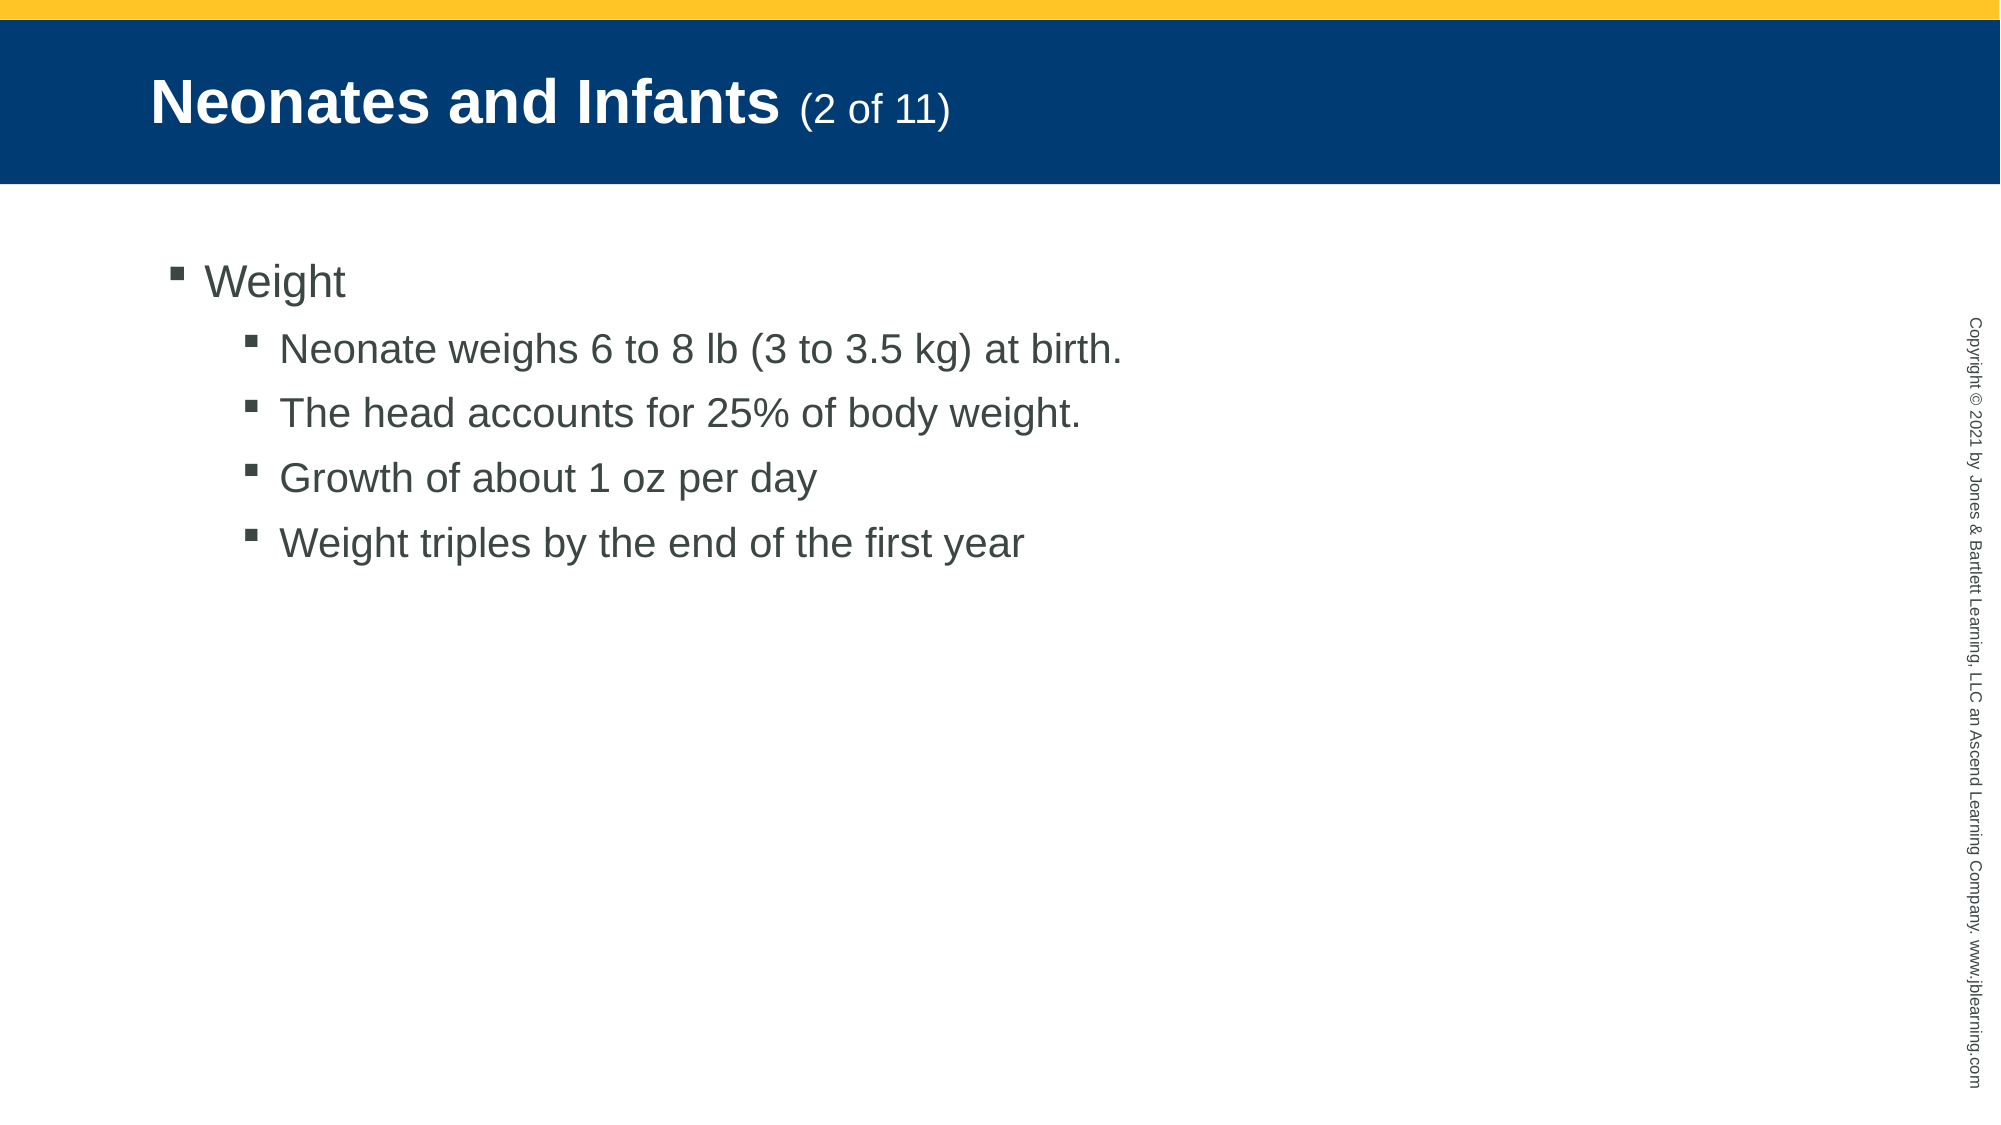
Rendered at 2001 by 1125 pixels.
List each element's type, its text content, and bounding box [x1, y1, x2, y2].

list Weight Neonate weighs 6 to 8 lb (3 to 3.5 kg) at birth. The head accounts for 25% of body weight. Growth of about 1 oz per day Weight triples by the end of the first year [151, 244, 1840, 1016]
title Neonates and Infants (2 of 11) [0, 19, 2000, 185]
